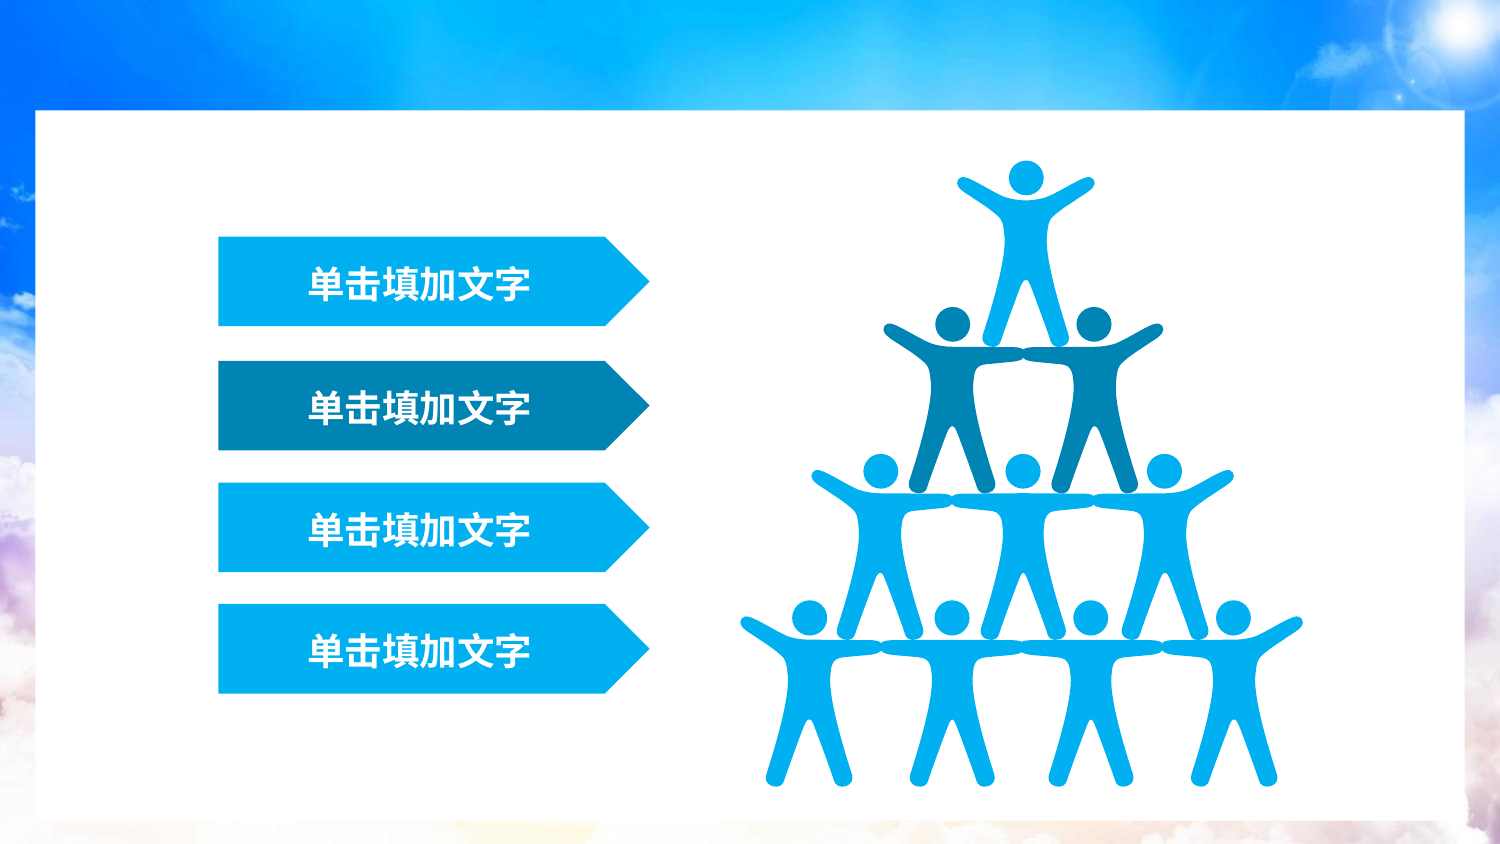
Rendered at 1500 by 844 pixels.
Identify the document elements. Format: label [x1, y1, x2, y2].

text_box [880, 306, 1166, 495]
text_box [218, 603, 650, 694]
text_box [218, 482, 650, 573]
text_box [737, 600, 1306, 789]
text_box [808, 453, 1237, 642]
picture [0, 0, 1500, 844]
text_box [218, 360, 650, 451]
text_box [218, 236, 650, 327]
text_box [954, 160, 1098, 349]
